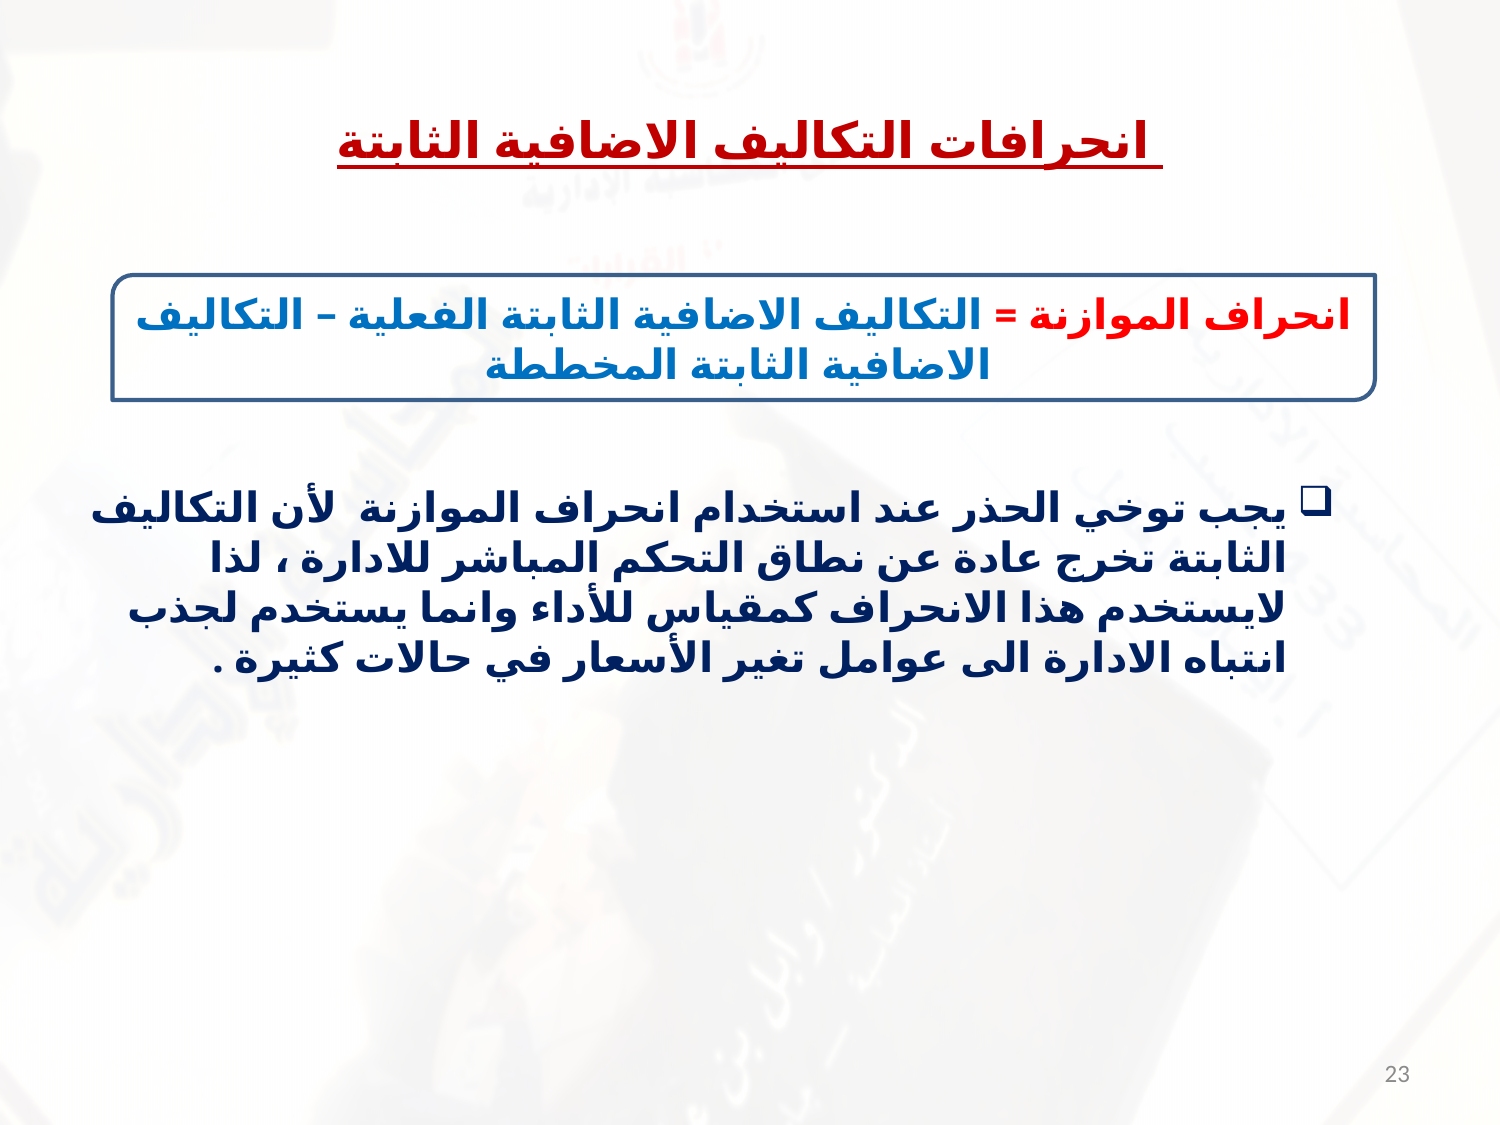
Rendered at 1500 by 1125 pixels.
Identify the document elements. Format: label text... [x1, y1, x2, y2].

text_box انحراف الموازنة = التكاليف الاضافية الثابتة الفعلية – التكاليف الاضافية الثابتة المخططة [110, 272, 1378, 403]
title انحرافات التكاليف الاضافية الثابتة [75, 45, 1425, 212]
slide_number 23 [1074, 1042, 1425, 1103]
list يجب توخي الحذر عند استخدام انحراف الموازنة لأن التكاليف الثابتة تخرج عادة عن نطاق التحكم المباشر للادارة ، لذا لايستخدم هذا الانحراف كمقياس للأداء وانما يستخدم لجذب انتباه الادارة الى عوامل تغير الأسعار في حالات كثيرة . [75, 212, 1425, 1005]
